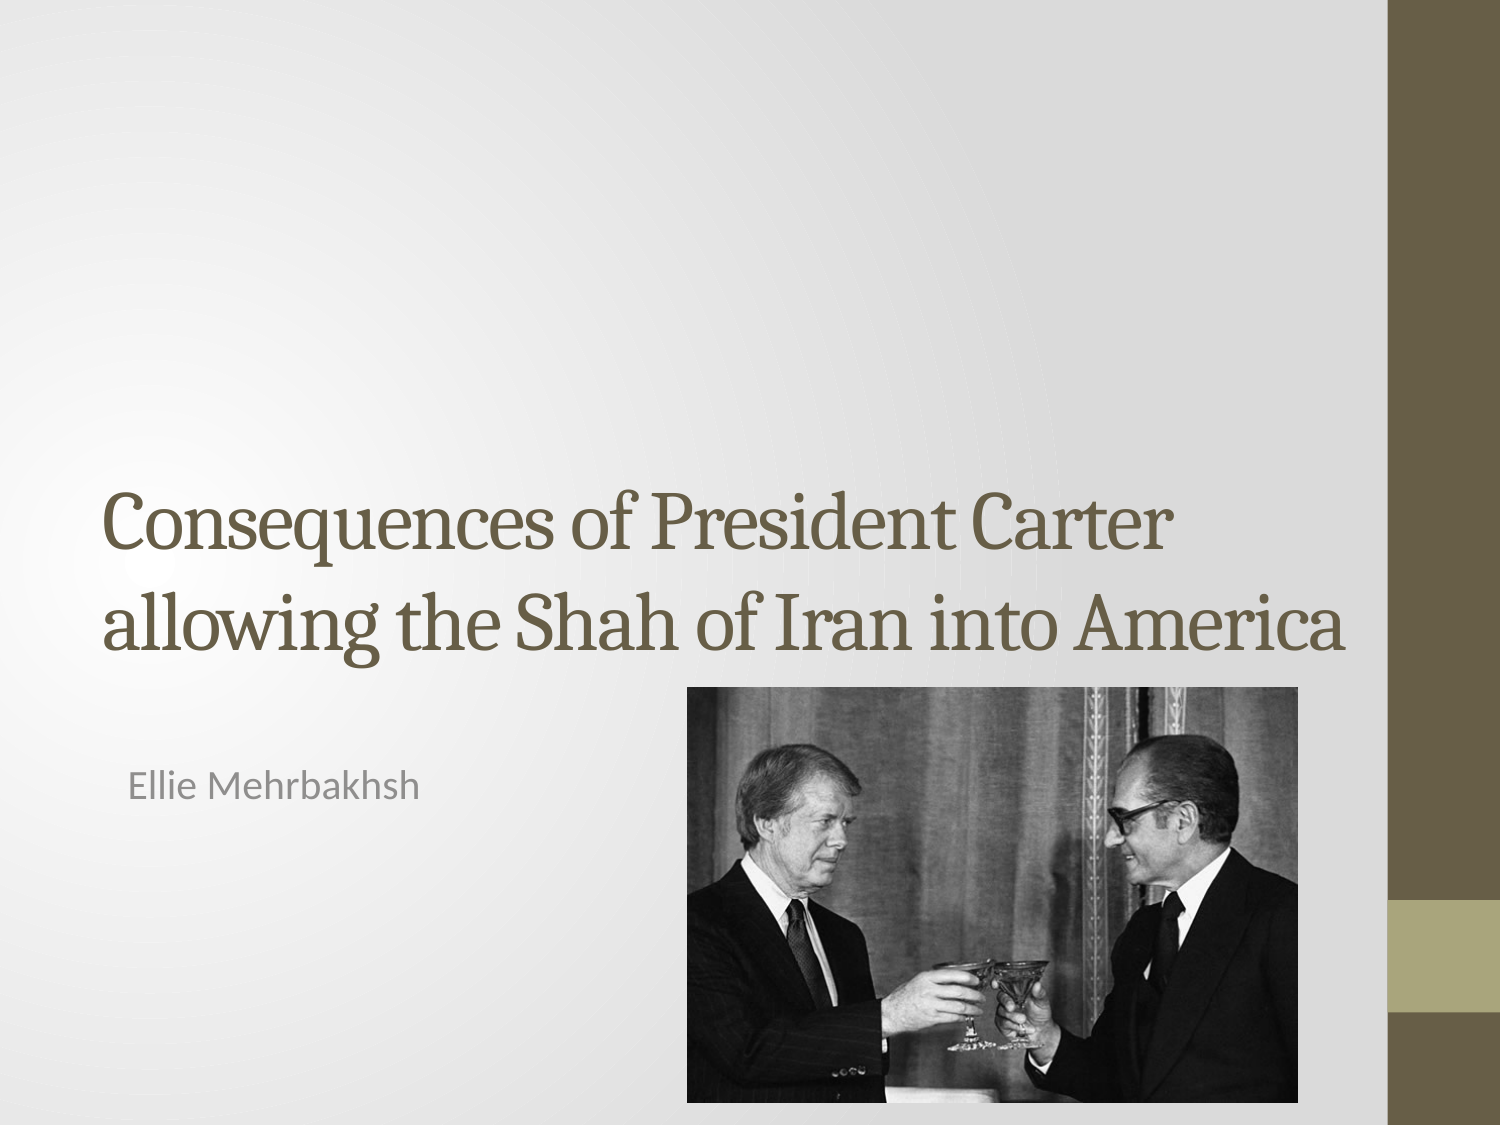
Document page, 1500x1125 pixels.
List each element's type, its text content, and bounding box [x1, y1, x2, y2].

title Consequences of President Carter allowing the Shah of Iran into America [87, 387, 1363, 675]
picture [686, 686, 1299, 1104]
subtitle Ellie Mehrbakhsh [112, 750, 684, 925]
